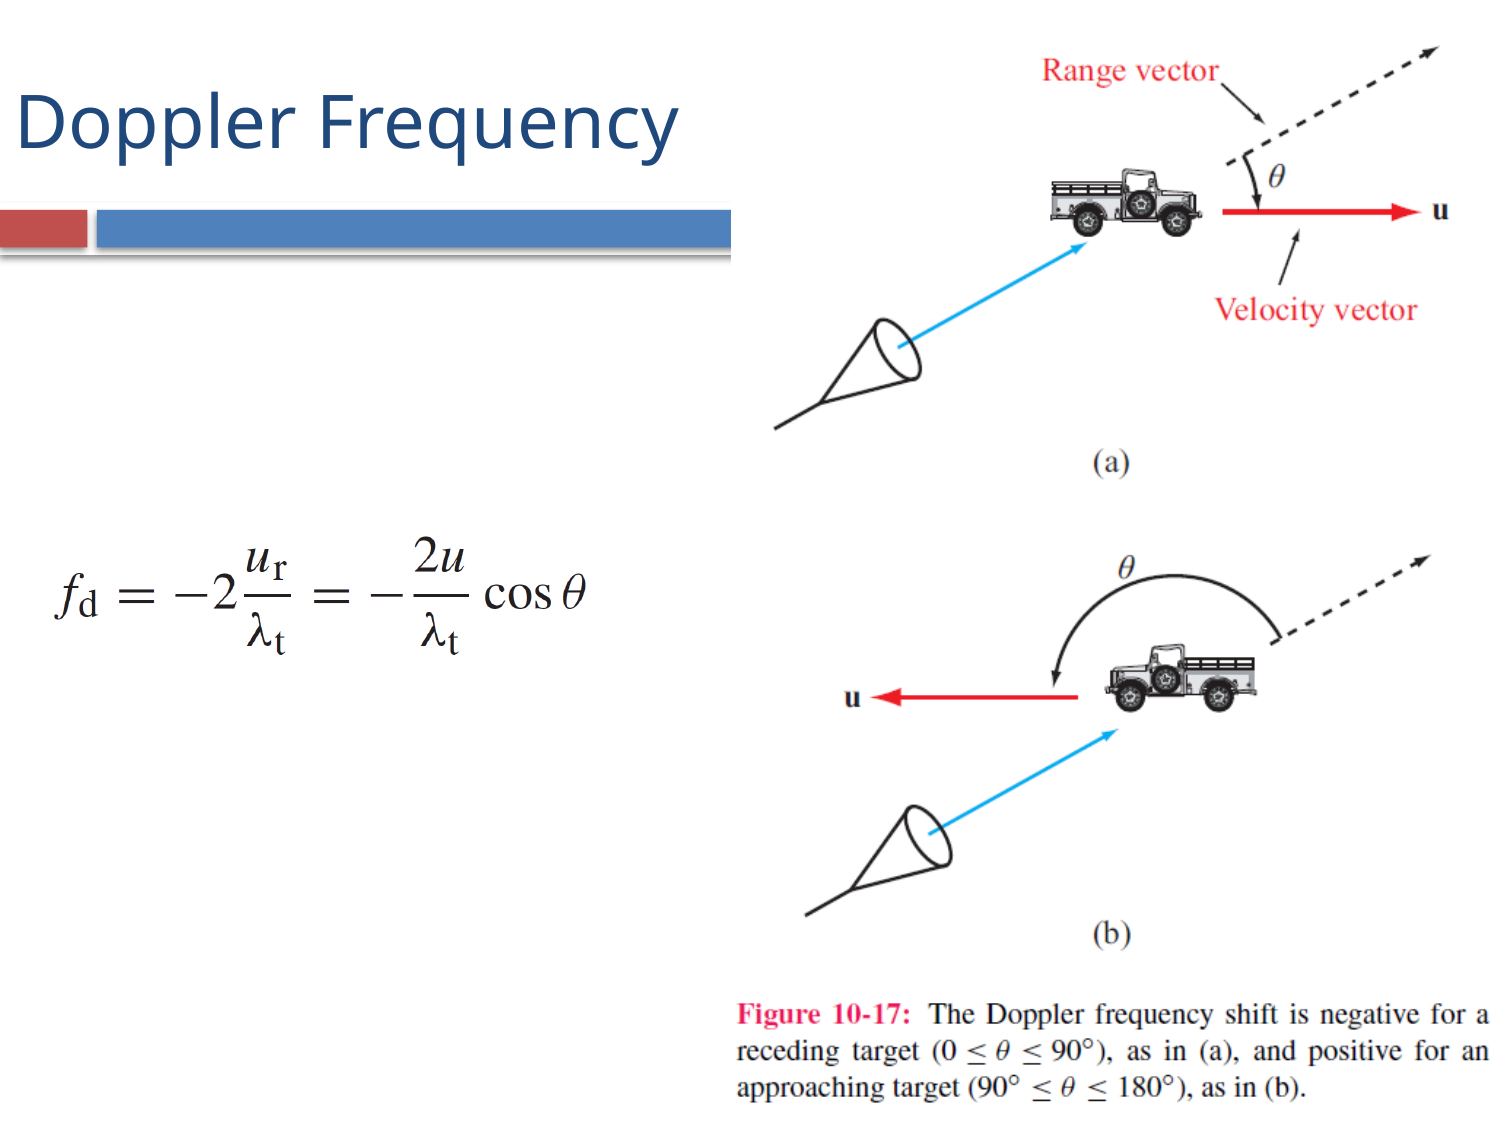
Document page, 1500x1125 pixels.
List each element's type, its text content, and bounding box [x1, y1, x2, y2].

text_box Doppler Frequency [0, 37, 728, 200]
picture [49, 524, 588, 658]
picture [730, 36, 1500, 1113]
